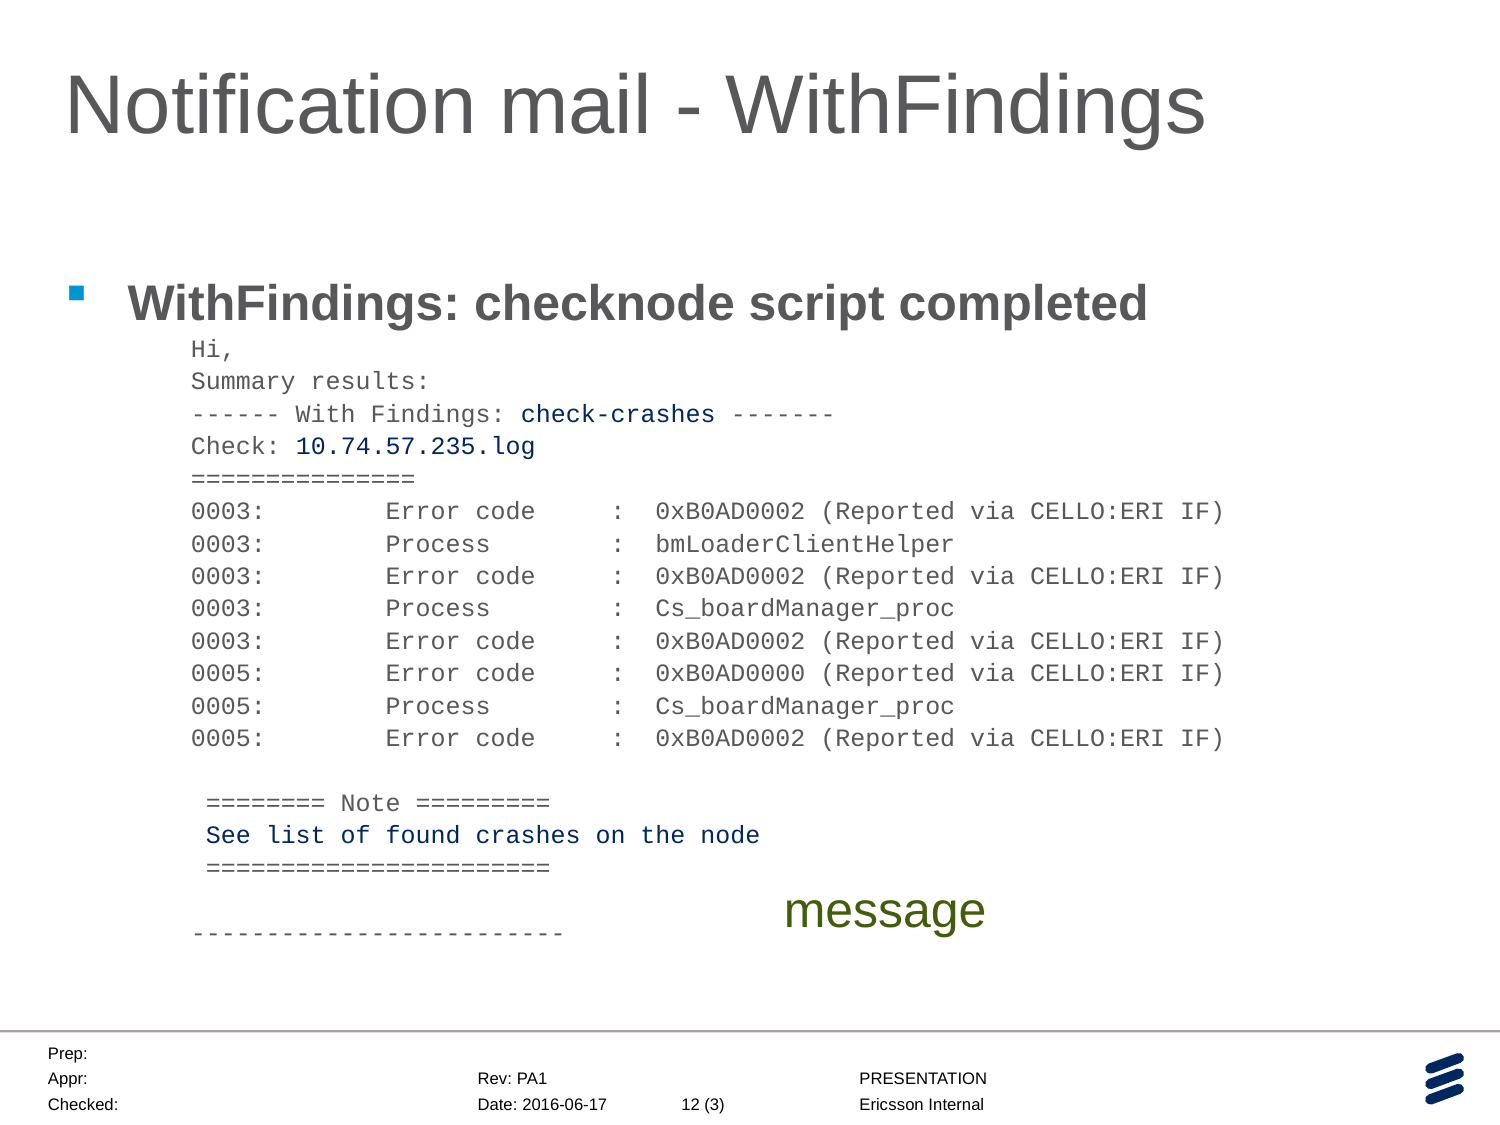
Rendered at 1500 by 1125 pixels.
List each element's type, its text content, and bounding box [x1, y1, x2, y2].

title Notification mail - WithFindings [49, 49, 1375, 241]
text_box message [769, 870, 1011, 946]
list WithFindings: checknode script completed Hi, Summary results: ------ With Findings: check-crashes ------- Check: 10.74.57.235.log =============== 0003: Error code : 0xB0AD0002 (Reported via CELLO:ERI IF) 0003: Process : bmLoaderClientHelper 0003: Error code : 0xB0AD0002 (Reported via CELLO:ERI IF) 0003: Process : Cs_boardManager_proc 0003: Error code : 0xB0AD0002 (Reported via CELLO:ERI IF) 0005: Error code : 0xB0AD0000 (Reported via CELLO:ERI IF) 0005: Process : Cs_boardManager_proc 0005: Error code : 0xB0AD0002 (Reported via CELLO:ERI IF) ======== Note ========= See list of found crashes on the node ======================= ------------------------- [49, 262, 1374, 1013]
